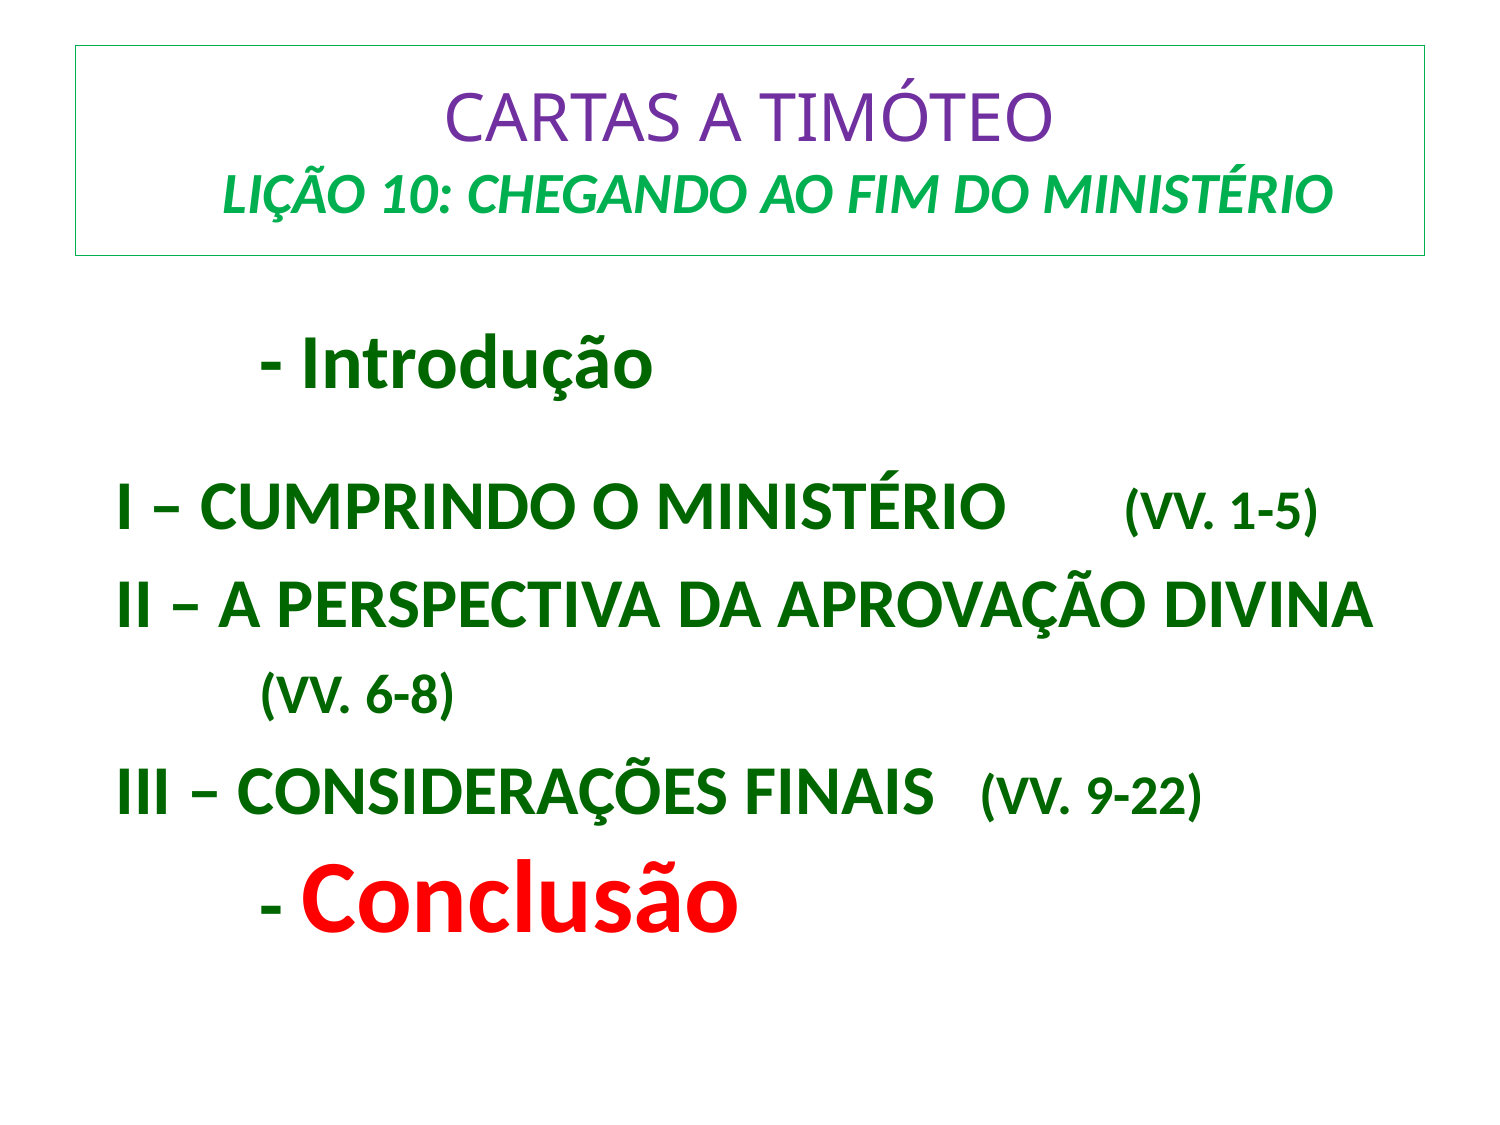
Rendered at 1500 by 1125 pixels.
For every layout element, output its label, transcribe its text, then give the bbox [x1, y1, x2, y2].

title CARTAS A TIMÓTEO LIÇÃO 10: CHEGANDO AO FIM DO MINISTÉRIO [75, 45, 1425, 256]
list - Introdução I – CUMPRINDO O MINISTÉRIO (VV. 1-5) II – A PERSPECTIVA DA APROVAÇÃO DIVINA (VV. 6-8) III – CONSIDERAÇÕES FINAIS (VV. 9-22) - Conclusão [100, 255, 1424, 975]
